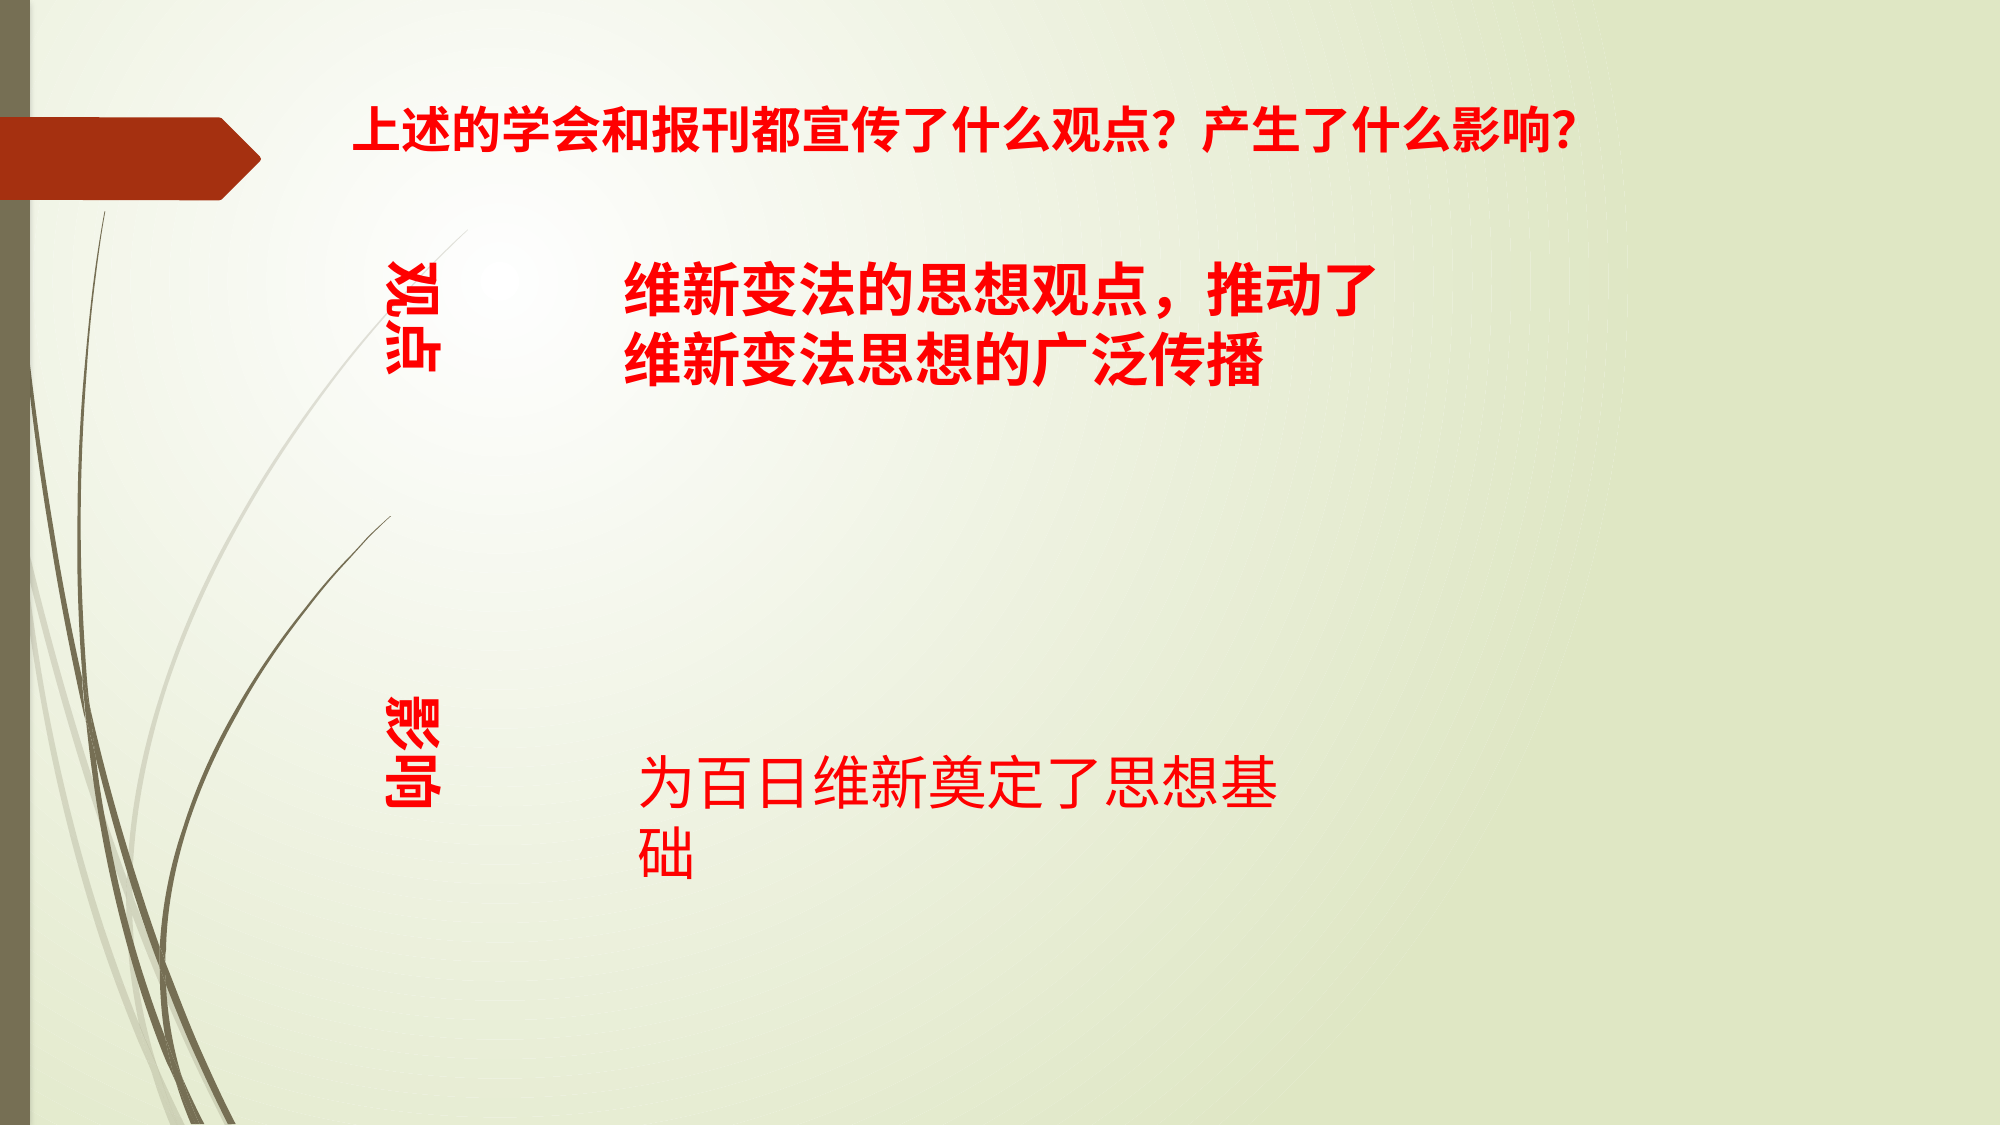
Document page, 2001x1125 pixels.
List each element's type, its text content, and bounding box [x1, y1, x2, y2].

text_box 上述的学会和报刊都宣传了什么观点？产生了什么影响？ [336, 90, 1617, 166]
text_box 为百日维新奠定了思想基础 [622, 739, 1305, 894]
text_box 维新变法的思想观点，推动了维新变法思想的广泛传播 [609, 245, 1428, 401]
text_box 观点 影响 [356, 245, 458, 1066]
